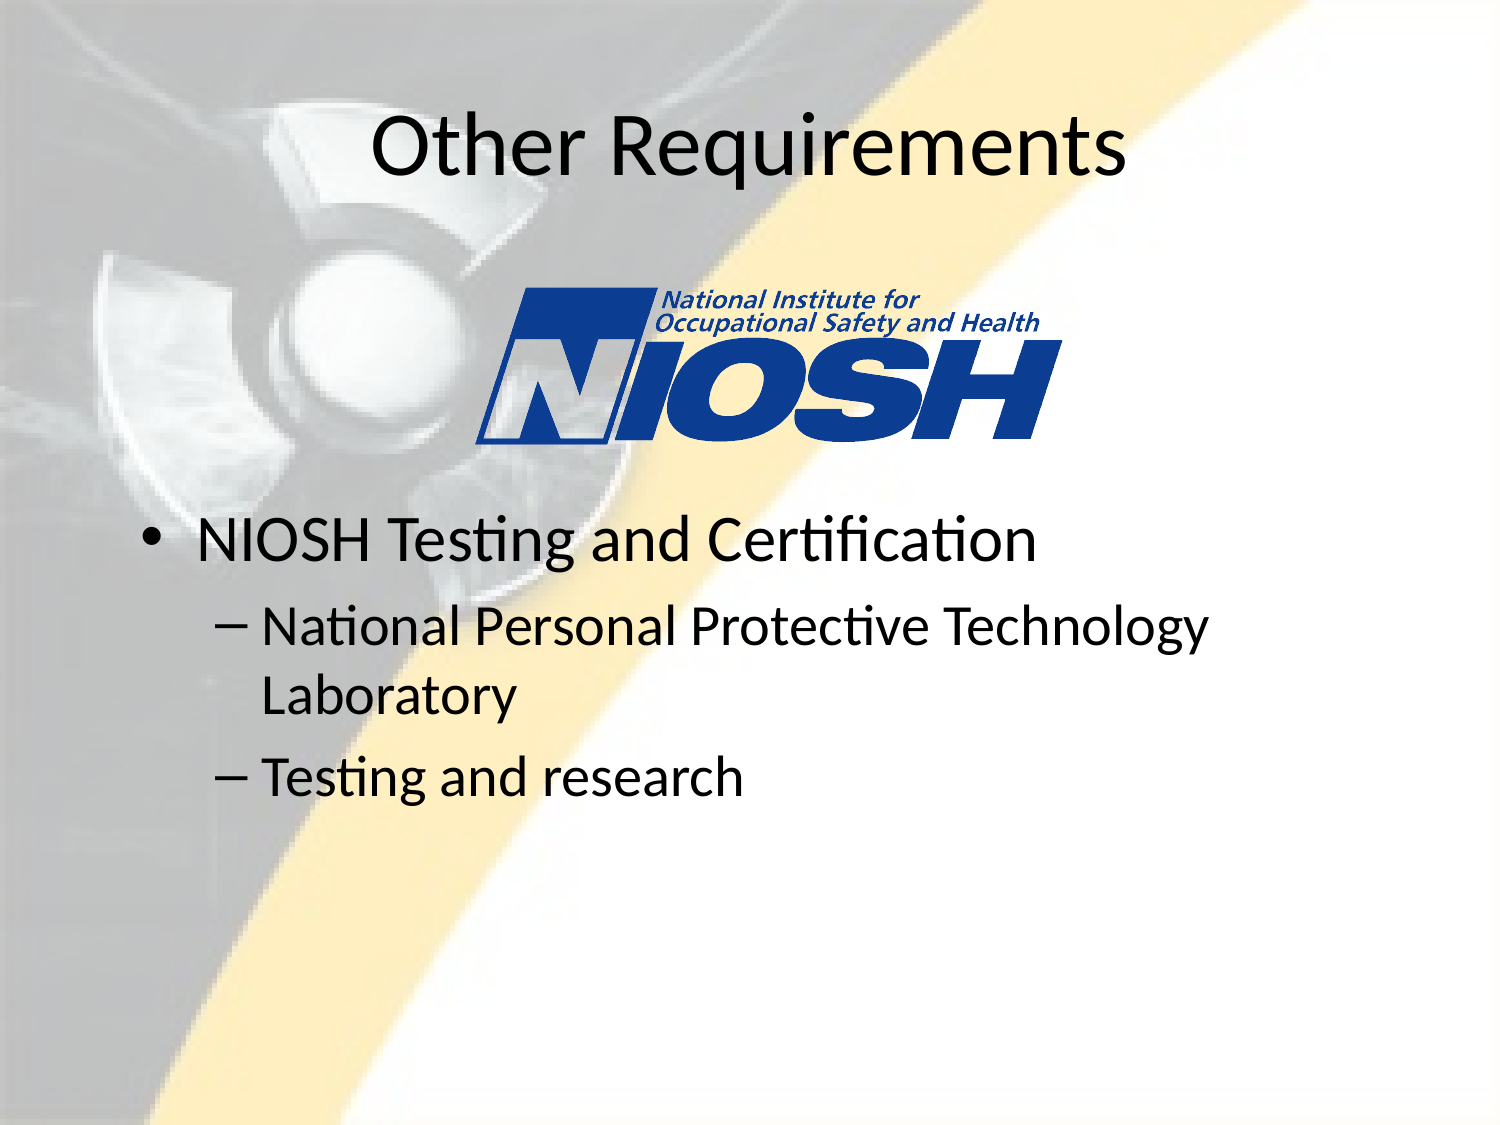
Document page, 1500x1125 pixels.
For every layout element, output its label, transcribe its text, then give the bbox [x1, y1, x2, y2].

title Other Requirements [75, 45, 1425, 233]
list NIOSH Testing and Certification National Personal Protective Technology Laboratory Testing and research [125, 487, 1400, 838]
picture [474, 287, 1063, 445]
